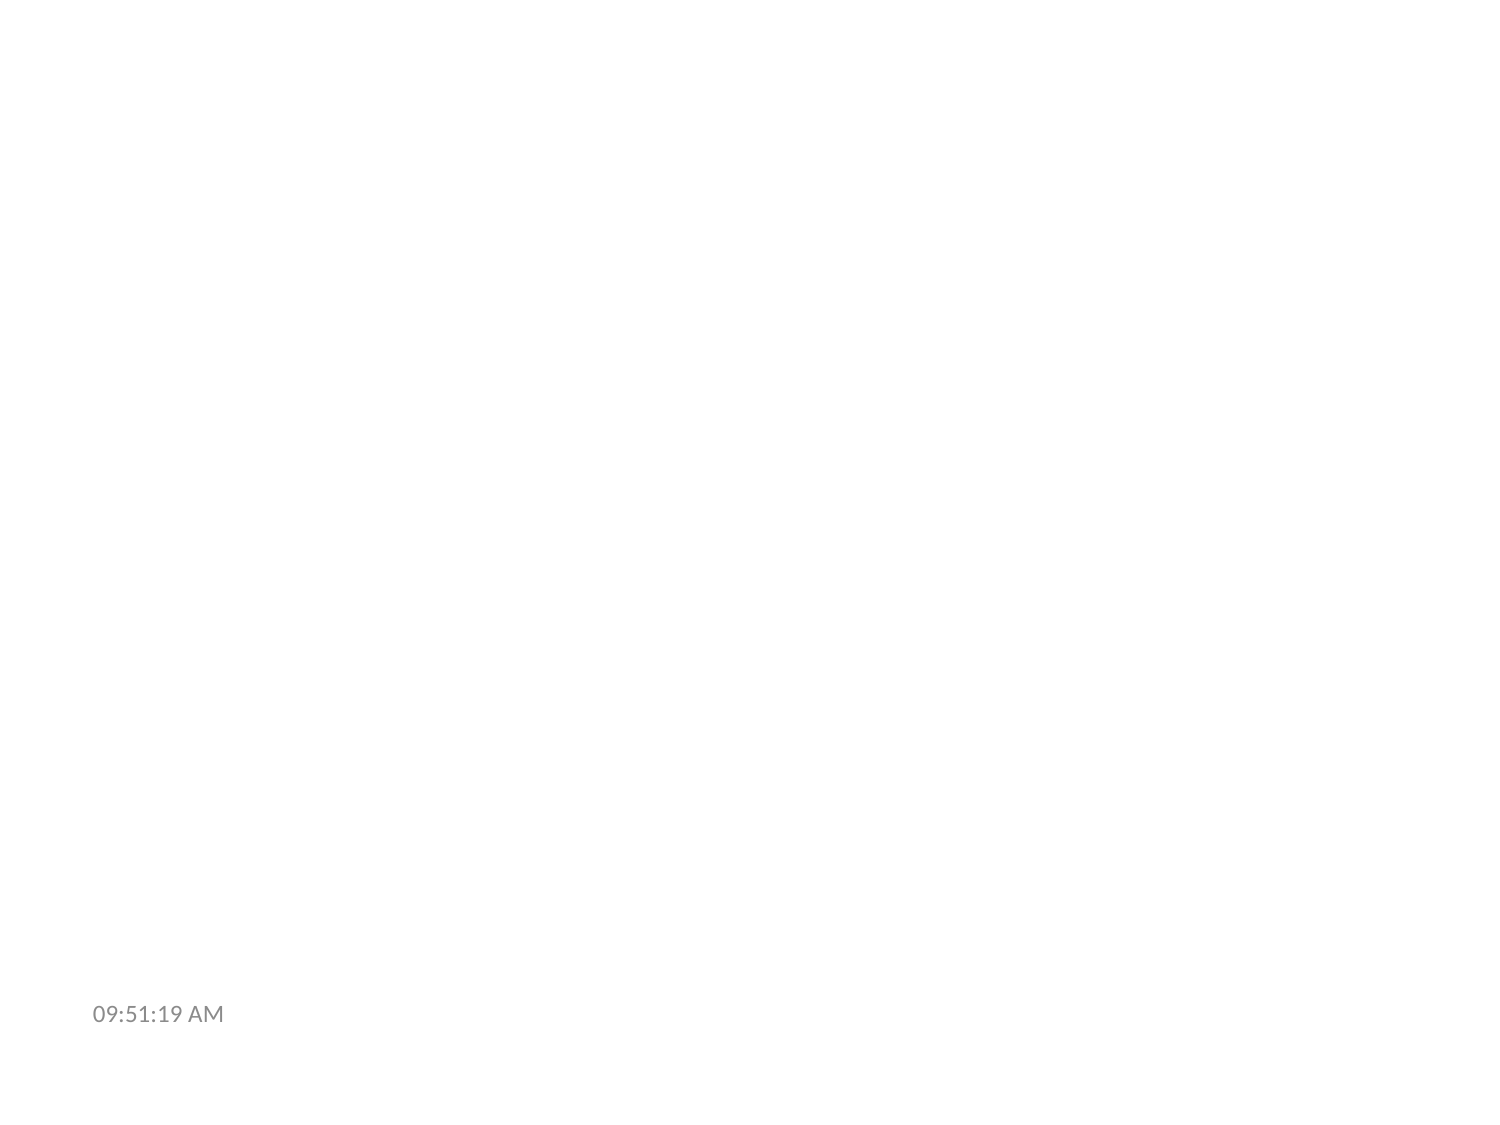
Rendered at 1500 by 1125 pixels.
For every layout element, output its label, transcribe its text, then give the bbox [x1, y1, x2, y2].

text_box 3:35:09 PM [77, 982, 428, 1043]
